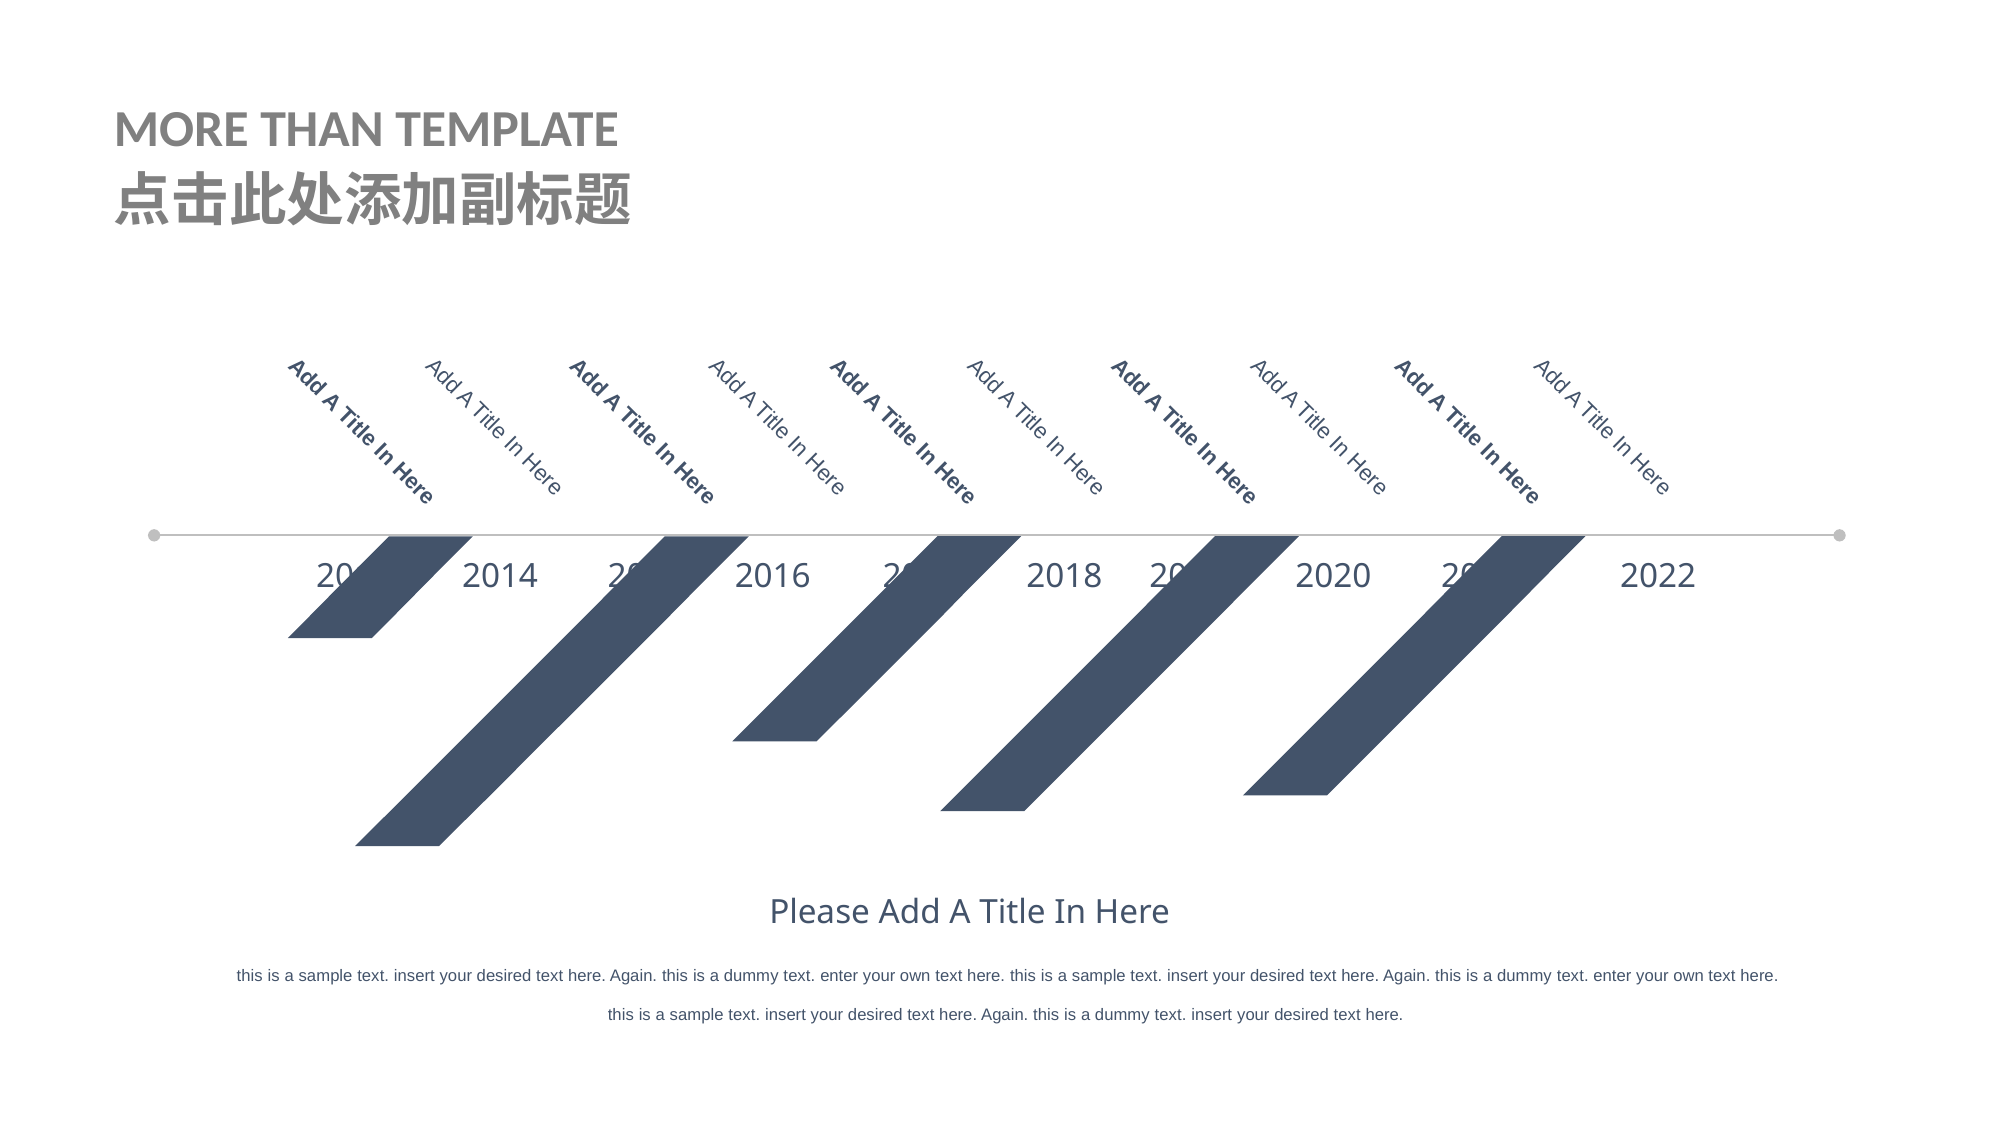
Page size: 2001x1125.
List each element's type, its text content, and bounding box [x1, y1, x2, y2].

text_box [285, 535, 476, 640]
text_box 2018 [1011, 547, 1118, 602]
text_box [352, 602, 685, 848]
text_box Add A Title In Here [689, 337, 892, 540]
text_box 2020 [1280, 547, 1387, 602]
text_box Add A Title In Here [1374, 337, 1577, 540]
text_box [729, 602, 958, 743]
text_box [652, 535, 752, 588]
text_box 201X [867, 547, 974, 602]
text_box Add A Title In Here [1091, 337, 1294, 540]
text_box Add A Title In Here [268, 337, 471, 540]
text_box [1240, 602, 1522, 797]
text_box Add A Title In Here [1230, 337, 1433, 540]
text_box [211, 883, 1807, 1034]
text_box Add A Title In Here [947, 337, 1150, 540]
text_box [937, 602, 1235, 813]
text_box 2014 [447, 547, 553, 602]
text_box 2016 [720, 547, 826, 602]
text_box 2013 [301, 547, 408, 602]
text_box 2019 [1134, 547, 1241, 602]
text_box [1202, 535, 1302, 596]
text_box [147, 529, 437, 542]
text_box Add A Title In Here [810, 337, 1013, 540]
text_box [1489, 535, 1588, 591]
text_box Add A Title In Here [1514, 337, 1717, 540]
text_box MORE THAN TEMPLATE 点击此处添加副标题 [99, 80, 760, 240]
text_box 2021 [1426, 547, 1533, 602]
text_box 2015 [593, 547, 699, 602]
text_box Add A Title In Here [405, 337, 608, 540]
text_box [925, 535, 1024, 585]
text_box Add A Title In Here [549, 337, 752, 540]
text_box [1693, 529, 1846, 542]
text_box 2022 [1605, 547, 1712, 602]
